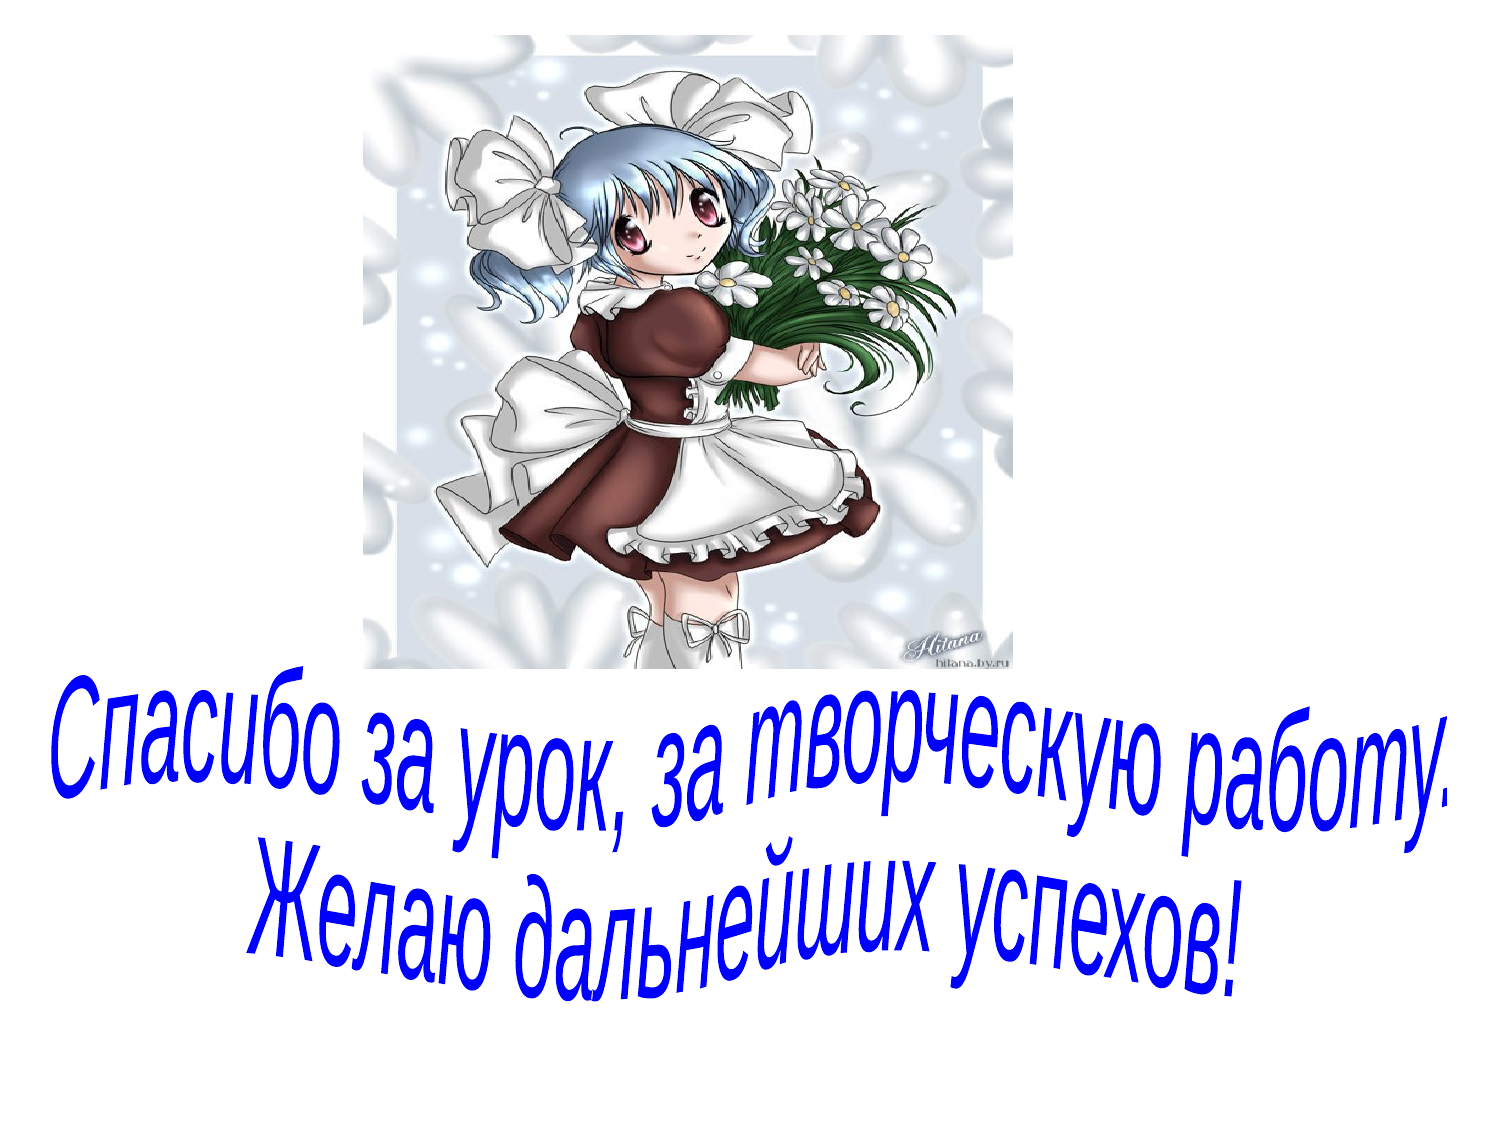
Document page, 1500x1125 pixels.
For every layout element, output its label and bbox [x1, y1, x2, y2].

picture [362, 34, 1014, 669]
